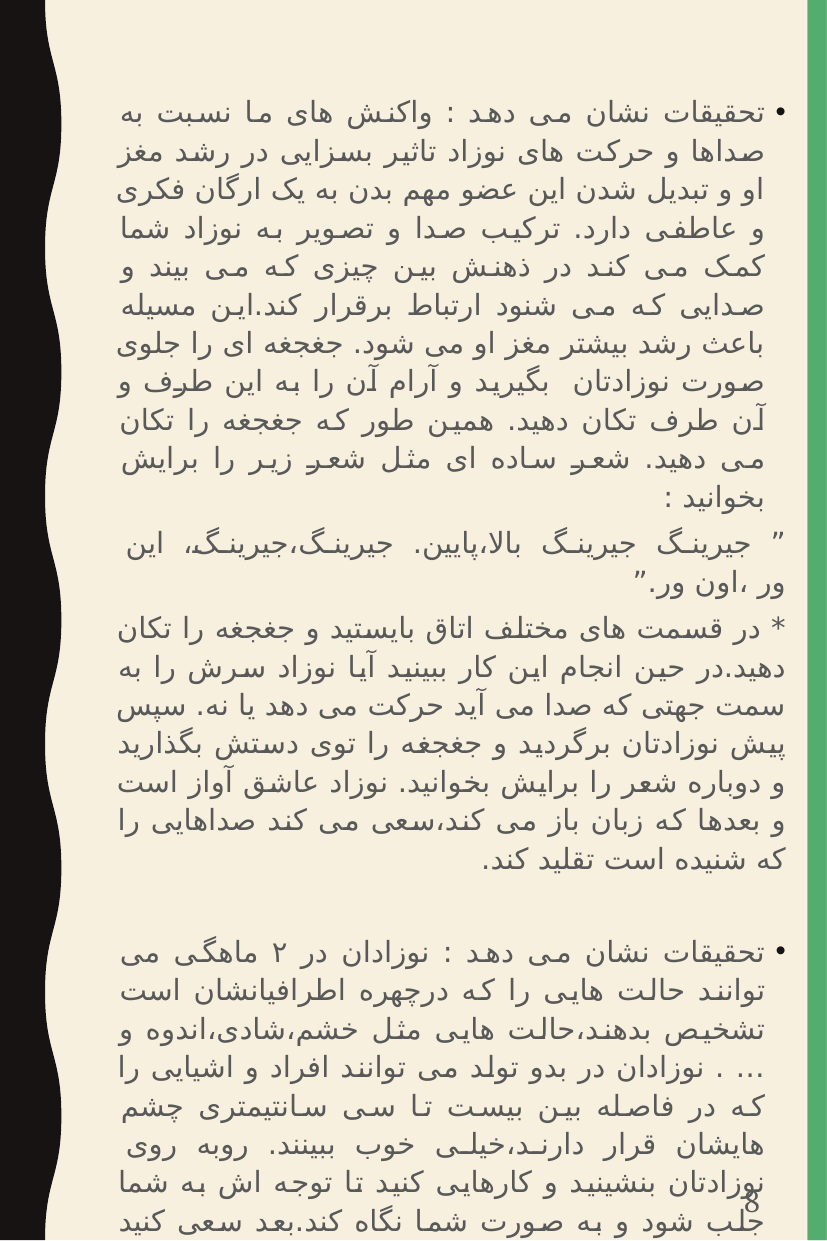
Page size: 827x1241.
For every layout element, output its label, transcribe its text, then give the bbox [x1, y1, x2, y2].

list تحقیقات نشان می دهد : واکنش های ما نسبت به صداها و حرکت های نوزاد تاثیر بسزایی در رشد مغز او و تبدیل شدن این عضو مهم بدن به یک ارگان فکری و عاطفی دارد. ترکیب صدا و تصویر به نوزاد شما کمک می کند در ذهنش بین چیزی که می بیند و صدایی که می شنود ارتباط برقرار کند.این مسیله باعث رشد بیشتر مغز او می شود. جغجغه ای را جلوی صورت نوزادتان بگیرید و آرام آن را به این طرف و آن طرف تکان دهید. همین طور که جغجغه را تکان می دهید. شعر ساده ای مثل شعر زیر را برایش بخوانید : ” جیرینگ جیرینگ بالا،پایین. جیرینگ،جیرینگ، این ور ،اون ور.” * در قسمت های مختلف اتاق بایستید و جغجغه را تکان دهید.در حین انجام این کار ببینید آیا نوزاد سرش را به سمت جهتی که صدا می آید حرکت می دهد یا نه. سپس پیش نوزادتان برگردید و جغجغه را توی دستش بگذارید و دوباره شعر را برایش بخوانید. نوزاد عاشق آواز است و بعدها که زبان باز می کند،سعی می کند صداهایی را که شنیده است تقلید کند. تحقیقات نشان می دهد : نوزادان در ۲ ماهگی می توانند حالت هایی را که درچهره اطرافیانشان است تشخیص بدهند،حالت هایی مثل خشم،شادی،اندوه و … . نوزادان در بدو تولد می توانند افراد و اشیایی را که در فاصله بین بیست تا سی سانتیمتری چشم هایشان قرار دارند،خیلی خوب ببینند. روبه روی نوزادتان بنشینید و کارهایی کنید تا توجه اش به شما جلب شود و به صورت شما نگاه کند.بعد سعی کنید حالتهای مختلفی به صورتتان بدهید و صداهای گوناگونی از خودتان در آورید. انجام این بازی باعث می شود کودک سعی کند از چشم ها و گوش هایش بیشتر استفاده کند و در نتیجه قدرت بینایی و شنوایی او تقویت می شود. آوازی برایش بخوانید. سعی کنید در حین گفتن کلمات در حرکات لب و دهانتان اغراق باشد،طوری که نوزاد به راحتی حرکت ها را از هم دیگر تشخیص دهد. چشم هایتان را باز و بسته کنید. زبانتان را بیرون بیاورید. با دهان تان شکلک های مختلفی در آورید. با لب هایتان صداهای مختلفی درآورید،مثل سوت،فوت،پوف. با حالت اغراق سرفه کنید یا خمیازه بکشید. [100, 82, 801, 649]
slide_number 8 [700, 1170, 776, 1233]
